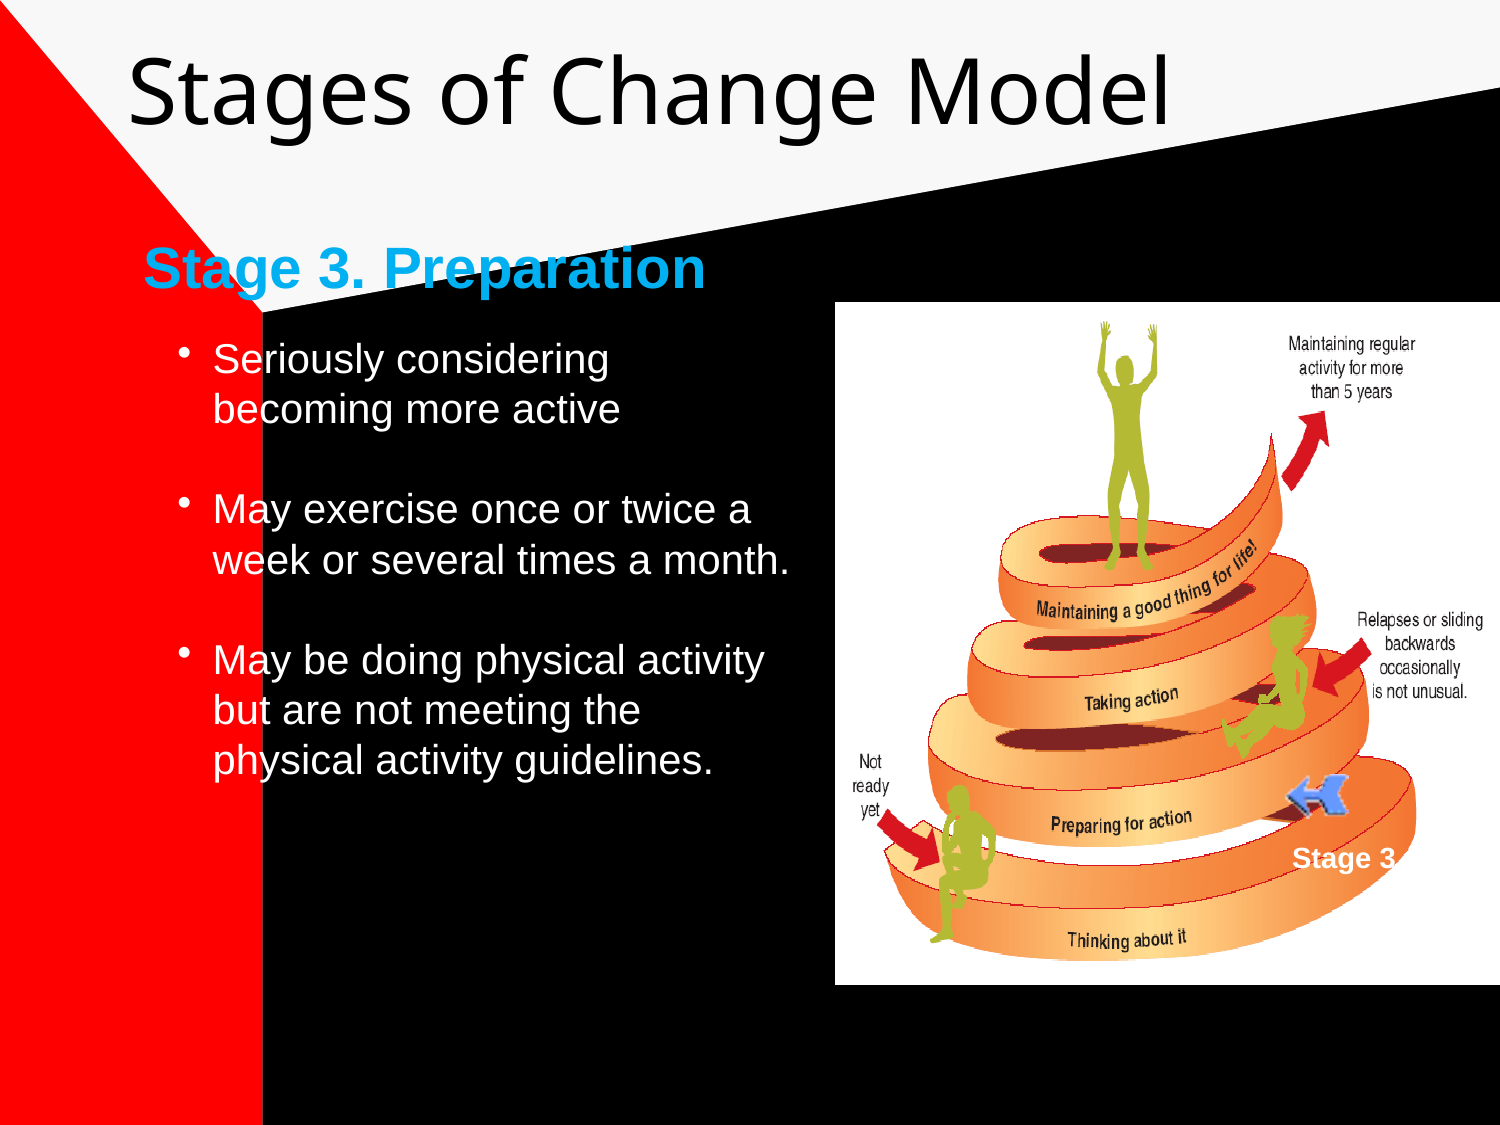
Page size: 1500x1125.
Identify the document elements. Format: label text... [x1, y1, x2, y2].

title Stages of Change Model [112, 24, 1388, 213]
text_box Seriously considering becoming more active May exercise once or twice a week or several times a month. May be doing physical activity but are not meeting the physical activity guidelines. [162, 324, 813, 940]
text_box Stage 3. Preparation [128, 222, 957, 308]
picture [835, 302, 1500, 985]
